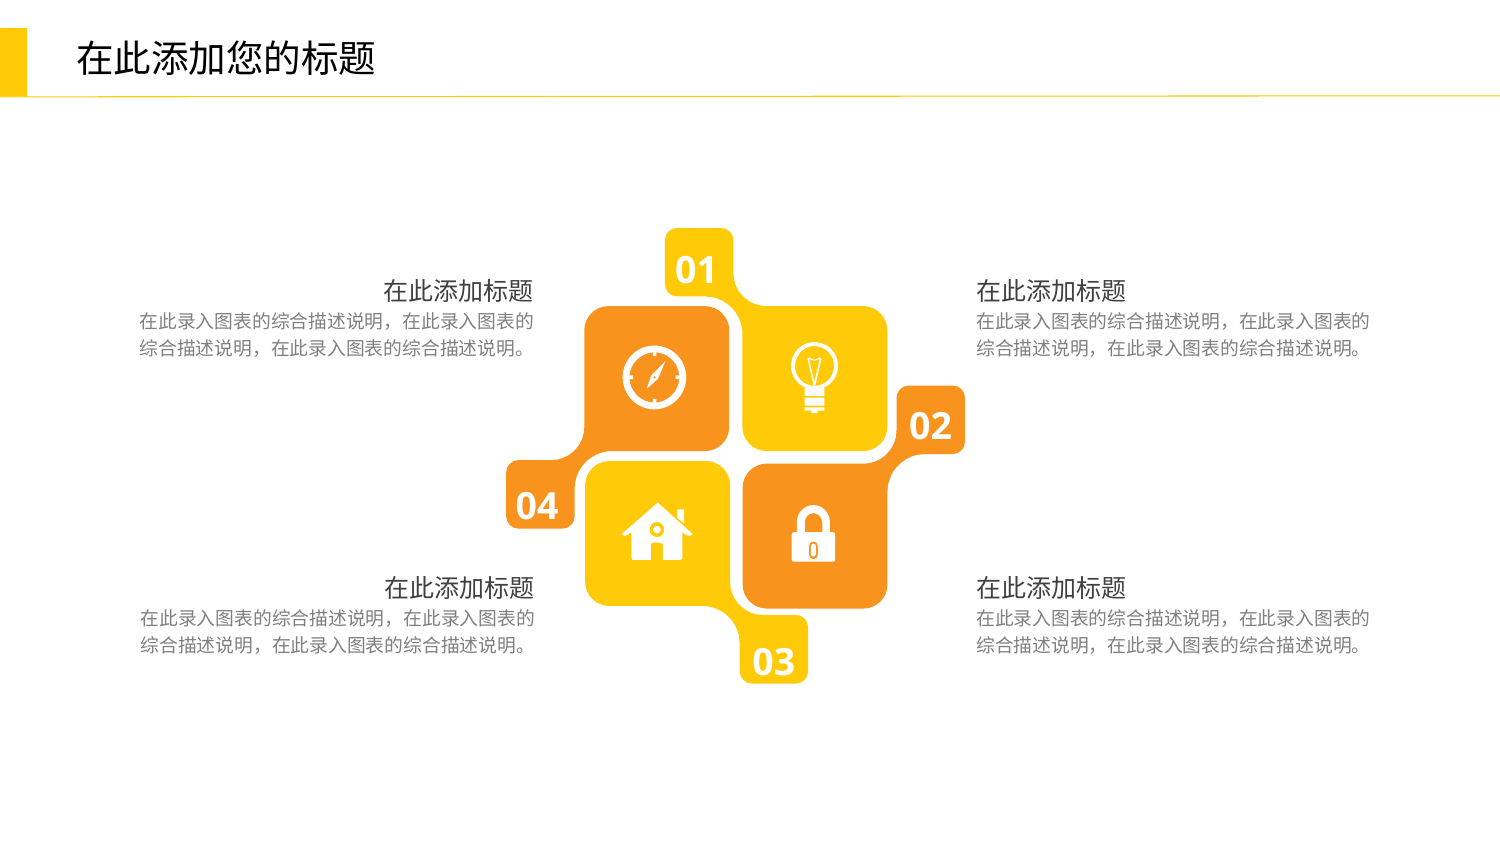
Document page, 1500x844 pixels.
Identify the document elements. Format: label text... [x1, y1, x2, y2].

text_box 在此添加标题 在此录入图表的综合描述说明，在此录入图表的综合描述说明，在此录入图表的综合描述说明。 [117, 552, 546, 663]
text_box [742, 385, 979, 609]
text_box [585, 460, 823, 691]
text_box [648, 227, 888, 452]
text_box 在此添加标题 在此录入图表的综合描述说明，在此录入图表的综合描述说明，在此录入图表的综合描述说明。 [116, 254, 545, 365]
text_box 在此添加标题 在此录入图表的综合描述说明，在此录入图表的综合描述说明，在此录入图表的综合描述说明。 [965, 254, 1394, 365]
text_box 在此添加标题 在此录入图表的综合描述说明，在此录入图表的综合描述说明，在此录入图表的综合描述说明。 [965, 552, 1394, 663]
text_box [489, 306, 730, 535]
